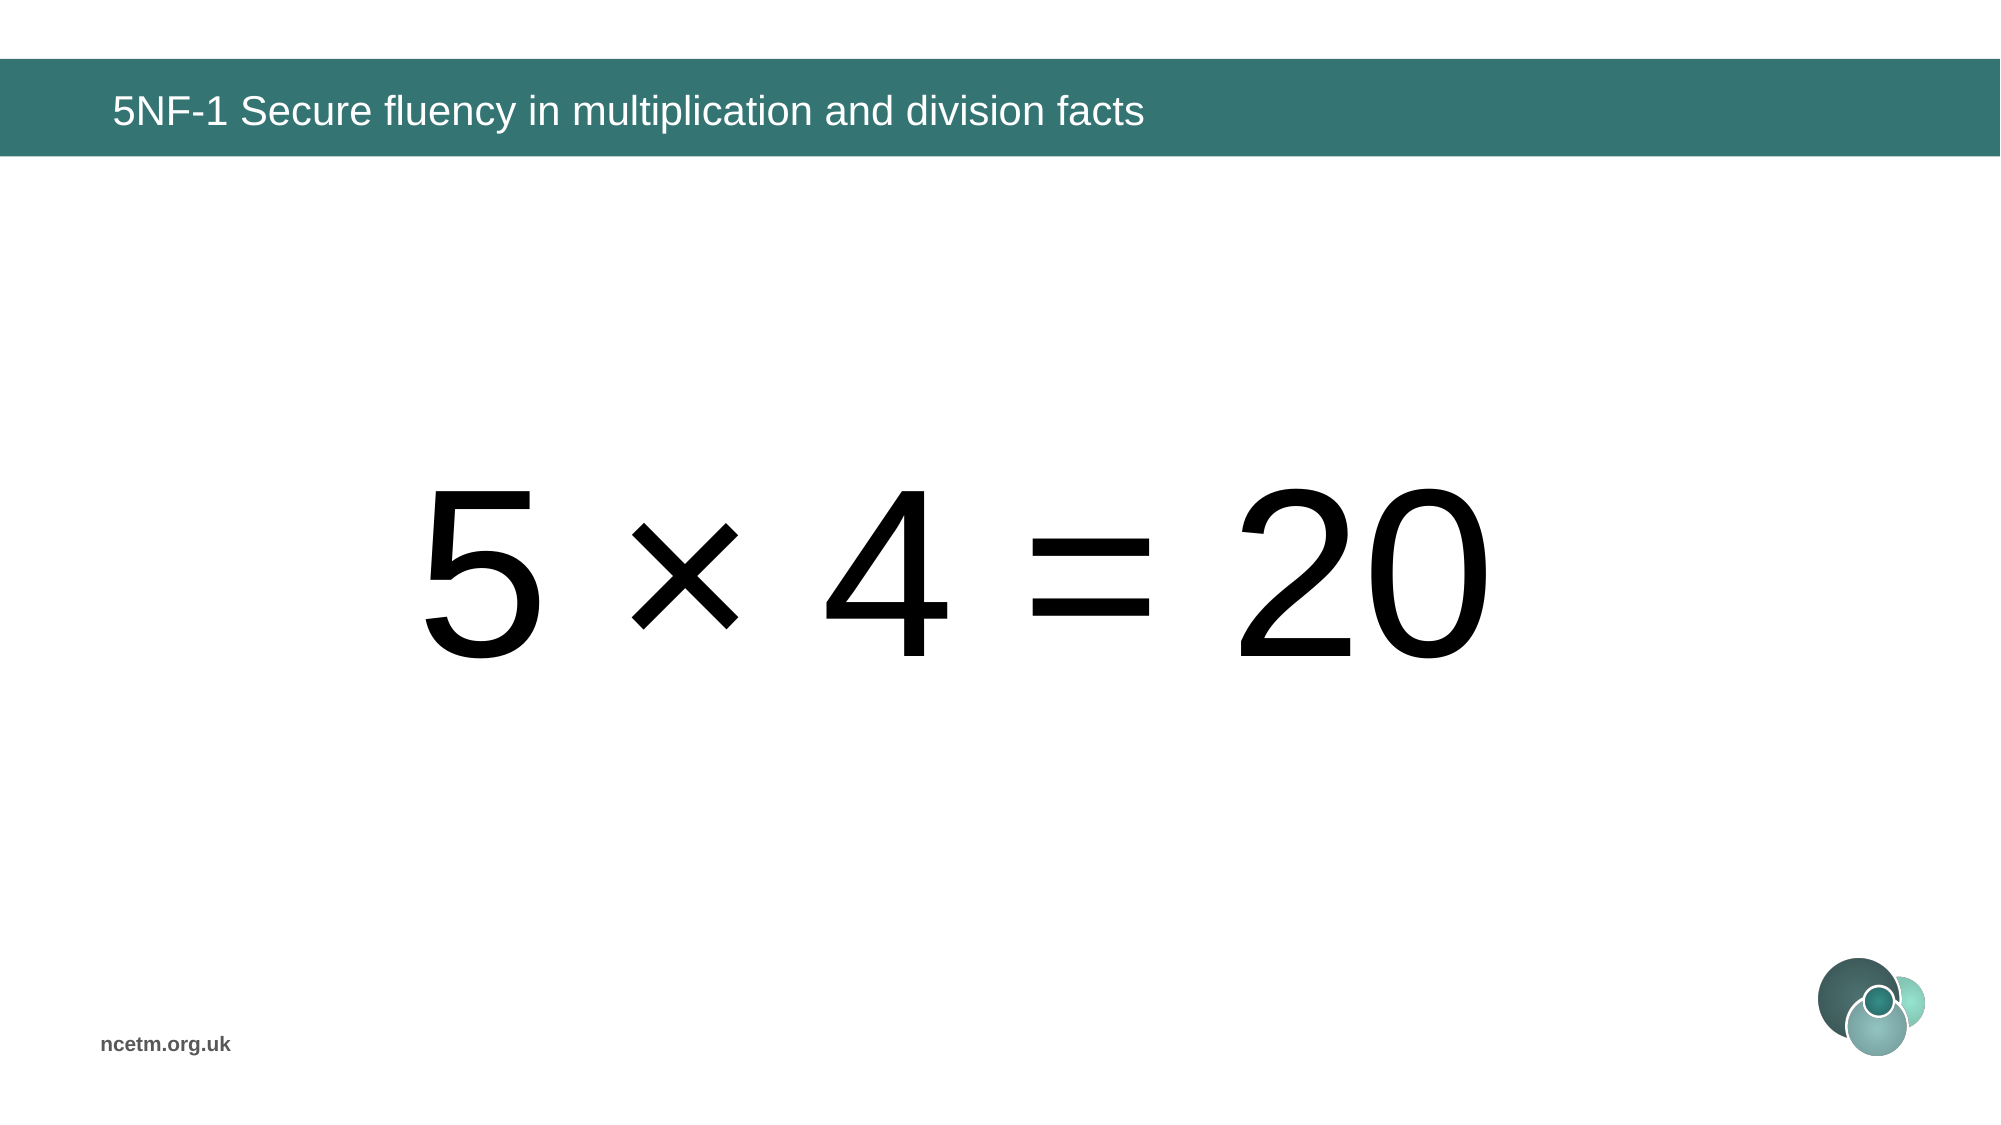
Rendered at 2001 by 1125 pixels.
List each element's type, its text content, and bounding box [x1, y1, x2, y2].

picture [1818, 958, 1925, 1056]
text_box 20 [1214, 409, 1511, 712]
text_box 5 × 4 = [401, 409, 1214, 712]
title 5NF-1 Secure fluency in multiplication and division facts [97, 76, 1945, 147]
